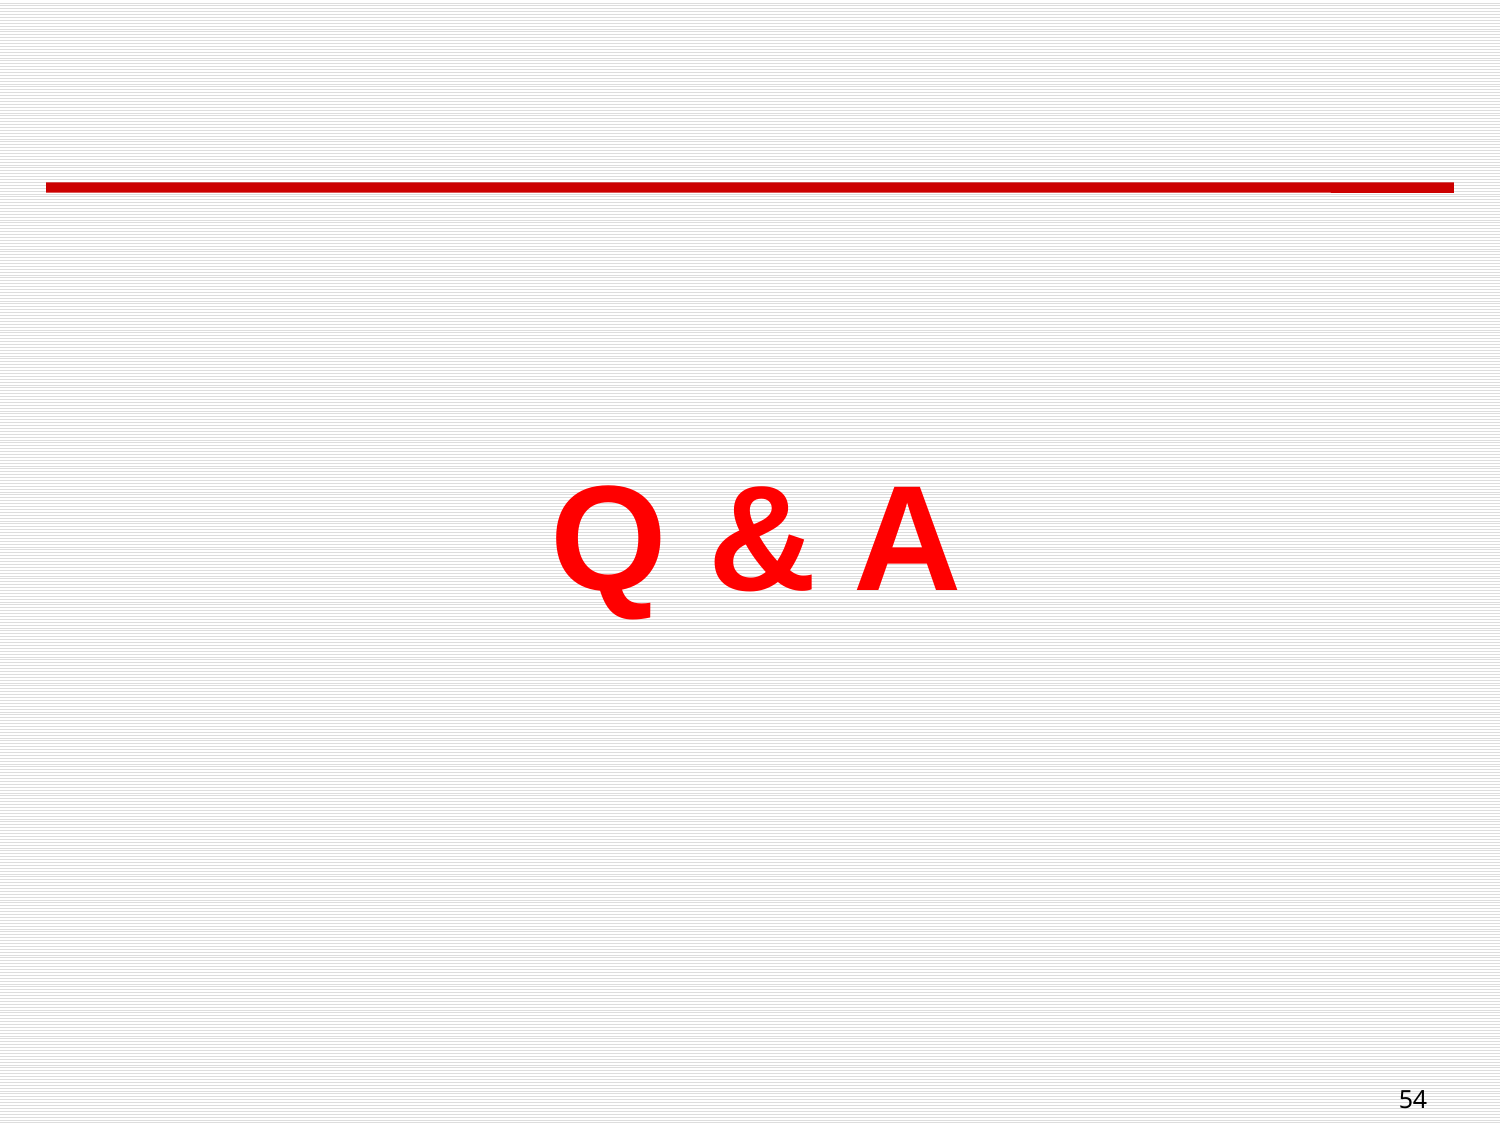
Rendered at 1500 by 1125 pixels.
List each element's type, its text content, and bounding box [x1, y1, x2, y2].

slide_number 54 [1119, 1074, 1443, 1125]
text_box Q & A [74, 343, 1438, 629]
